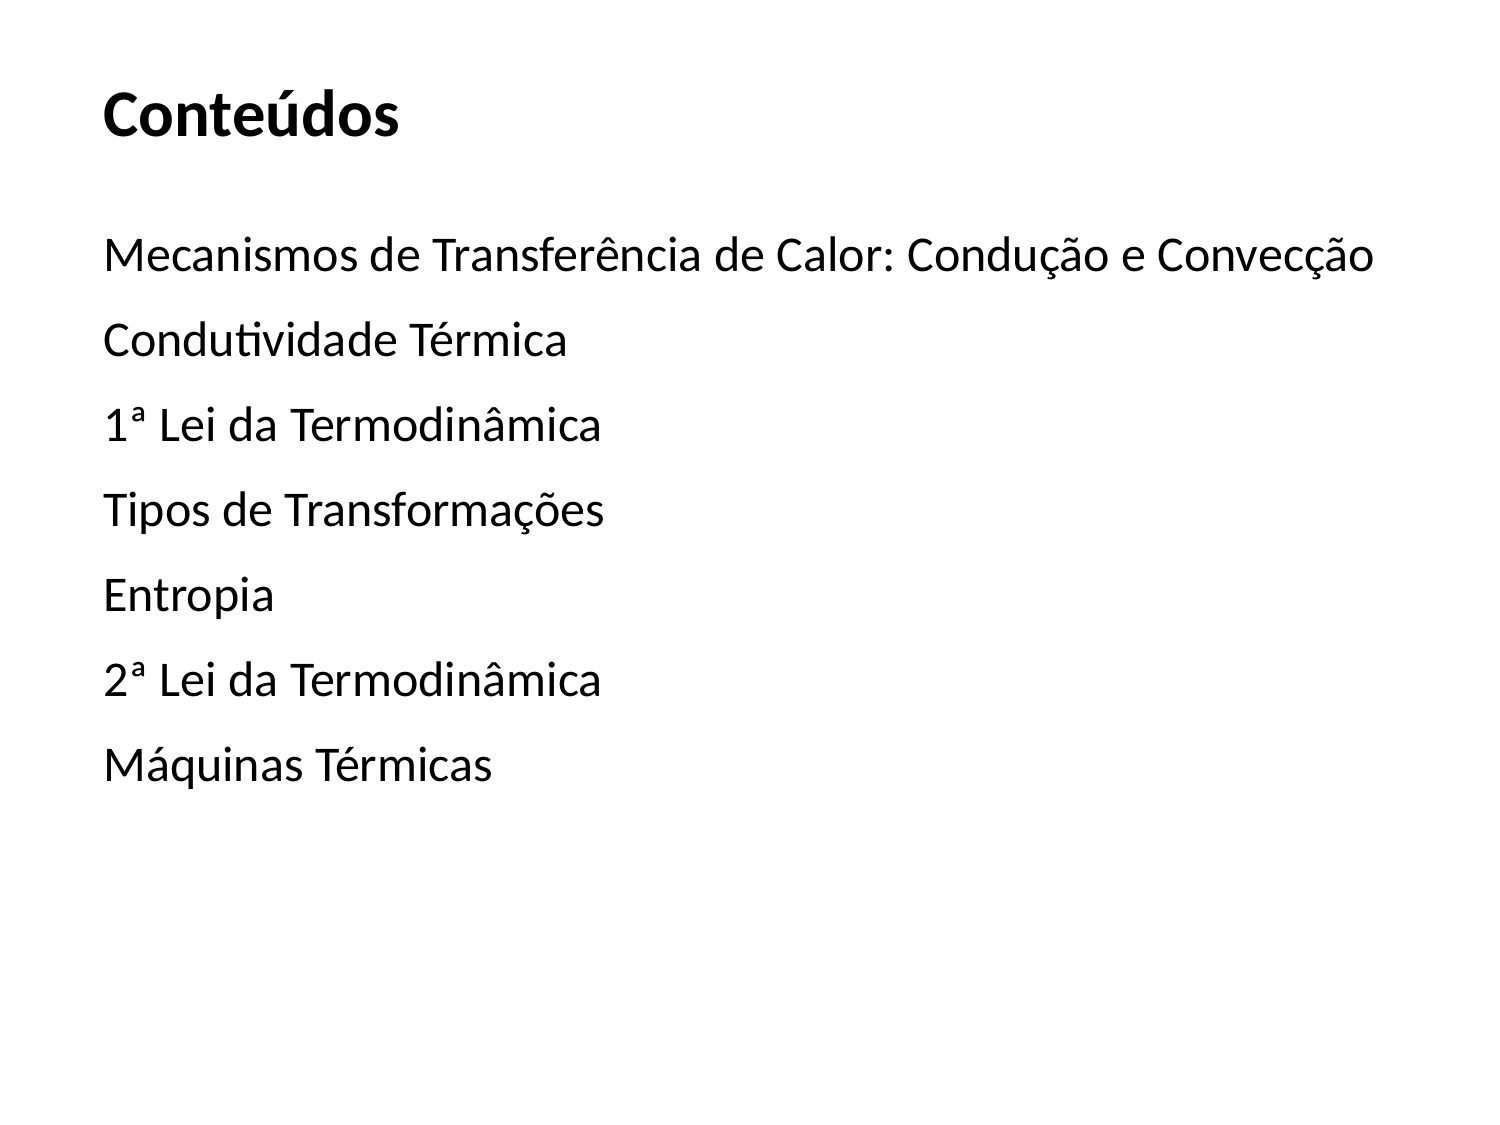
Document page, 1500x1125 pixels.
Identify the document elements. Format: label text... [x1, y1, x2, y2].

title Conteúdos [88, 55, 1439, 178]
text_box Mecanismos de Transferência de Calor: Condução e Convecção Condutividade Térmica 1ª Lei da Termodinâmica Tipos de Transformações Entropia 2ª Lei da Termodinâmica Máquinas Térmicas [88, 206, 1425, 1093]
